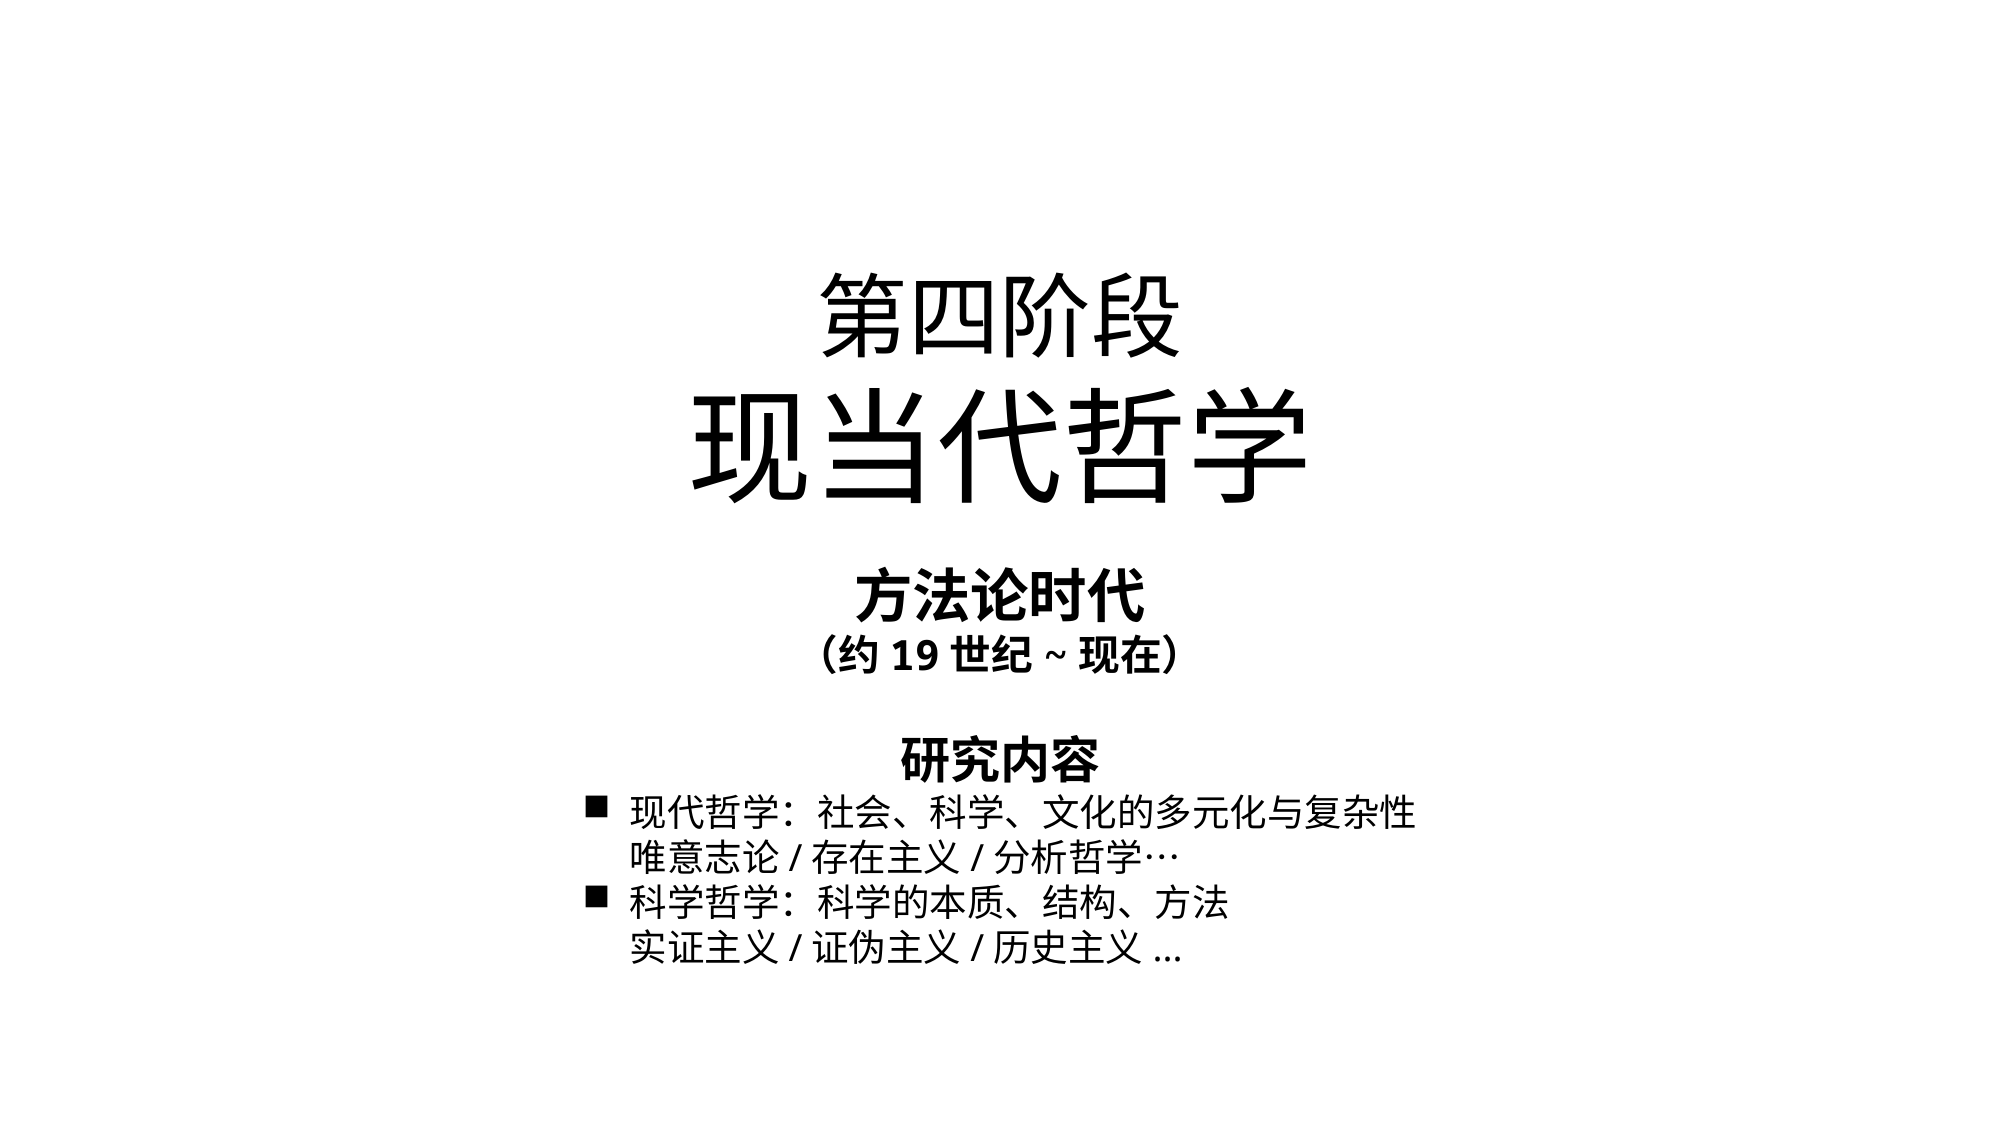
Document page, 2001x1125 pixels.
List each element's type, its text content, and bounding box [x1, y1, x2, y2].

text_box 方法论时代 （约19世纪~现在） 研究内容 现代哲学：社会、科学、文化的多元化与复杂性 唯意志论/存在主义/分析哲学… 科学哲学：科学的本质、结构、方法 实证主义/证伪主义/历史主义... [567, 551, 1432, 977]
text_box 第四阶段 现当代哲学 [672, 251, 1328, 527]
